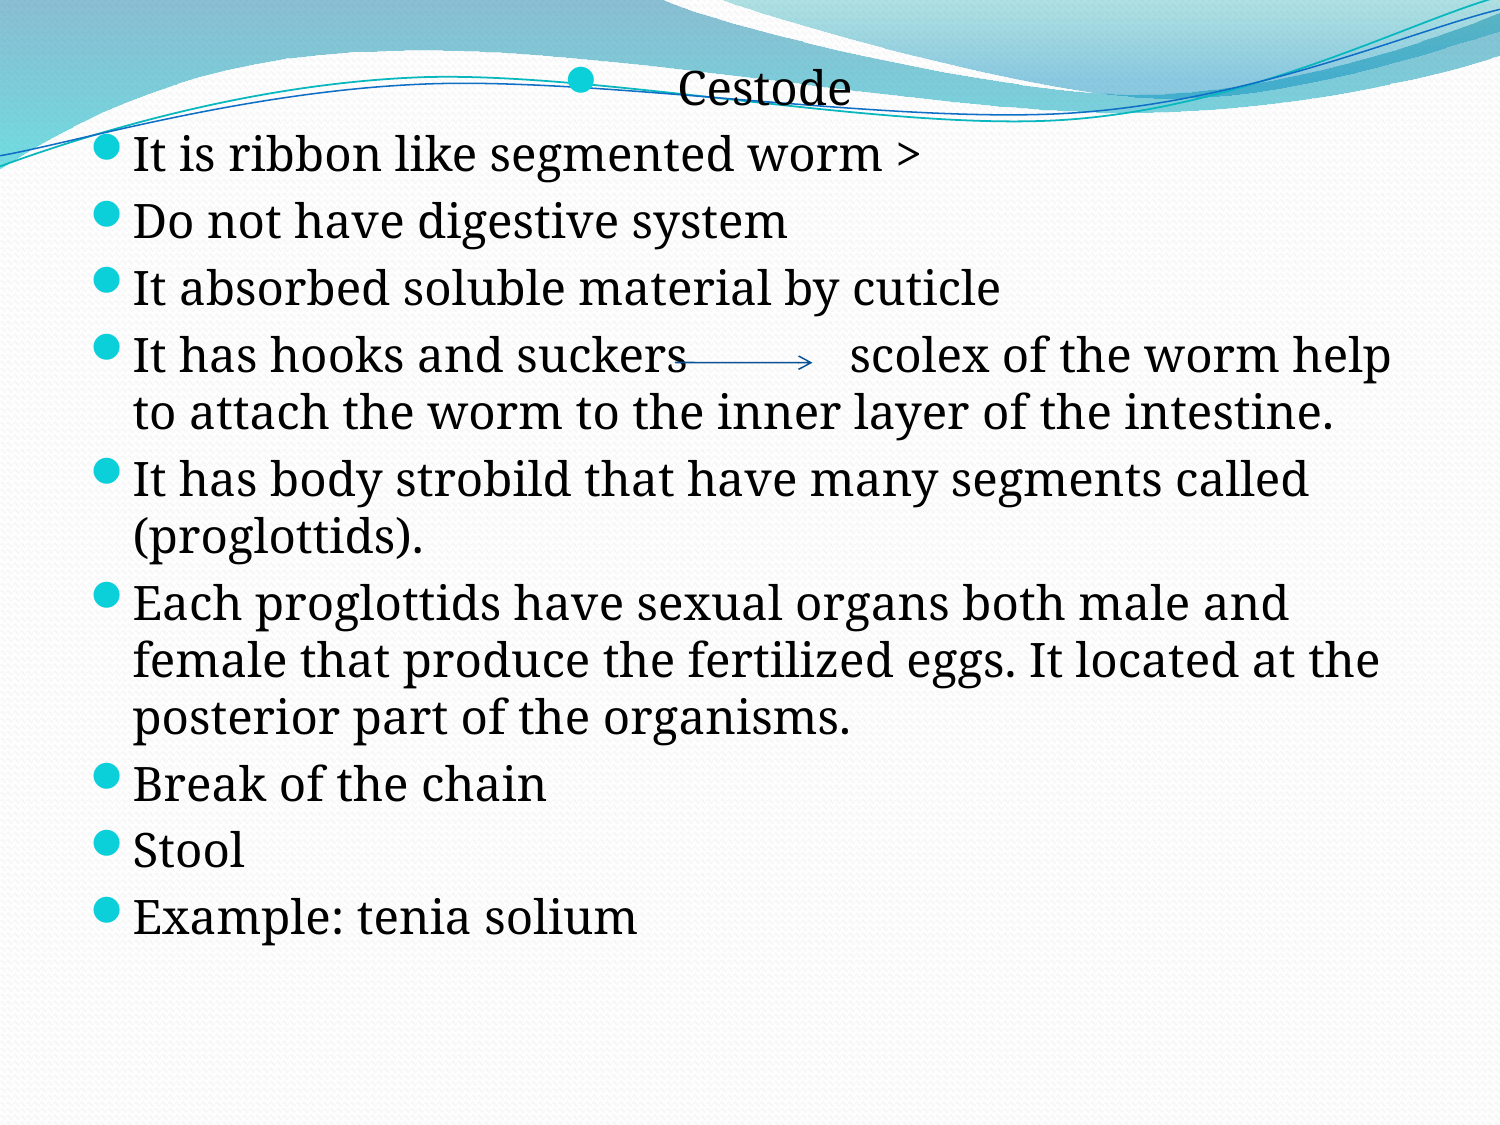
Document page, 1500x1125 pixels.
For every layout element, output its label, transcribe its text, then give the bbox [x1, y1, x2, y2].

list Cestode It is ribbon like segmented worm > Do not have digestive system It absorbed soluble material by cuticle It has hooks and suckers scolex of the worm help to attach the worm to the inner layer of the intestine. It has body strobild that have many segments called (proglottids). Each proglottids have sexual organs both male and female that produce the fertilized eggs. It located at the posterior part of the organisms. Break of the chain Stool Example: tenia solium [75, 50, 1425, 1005]
